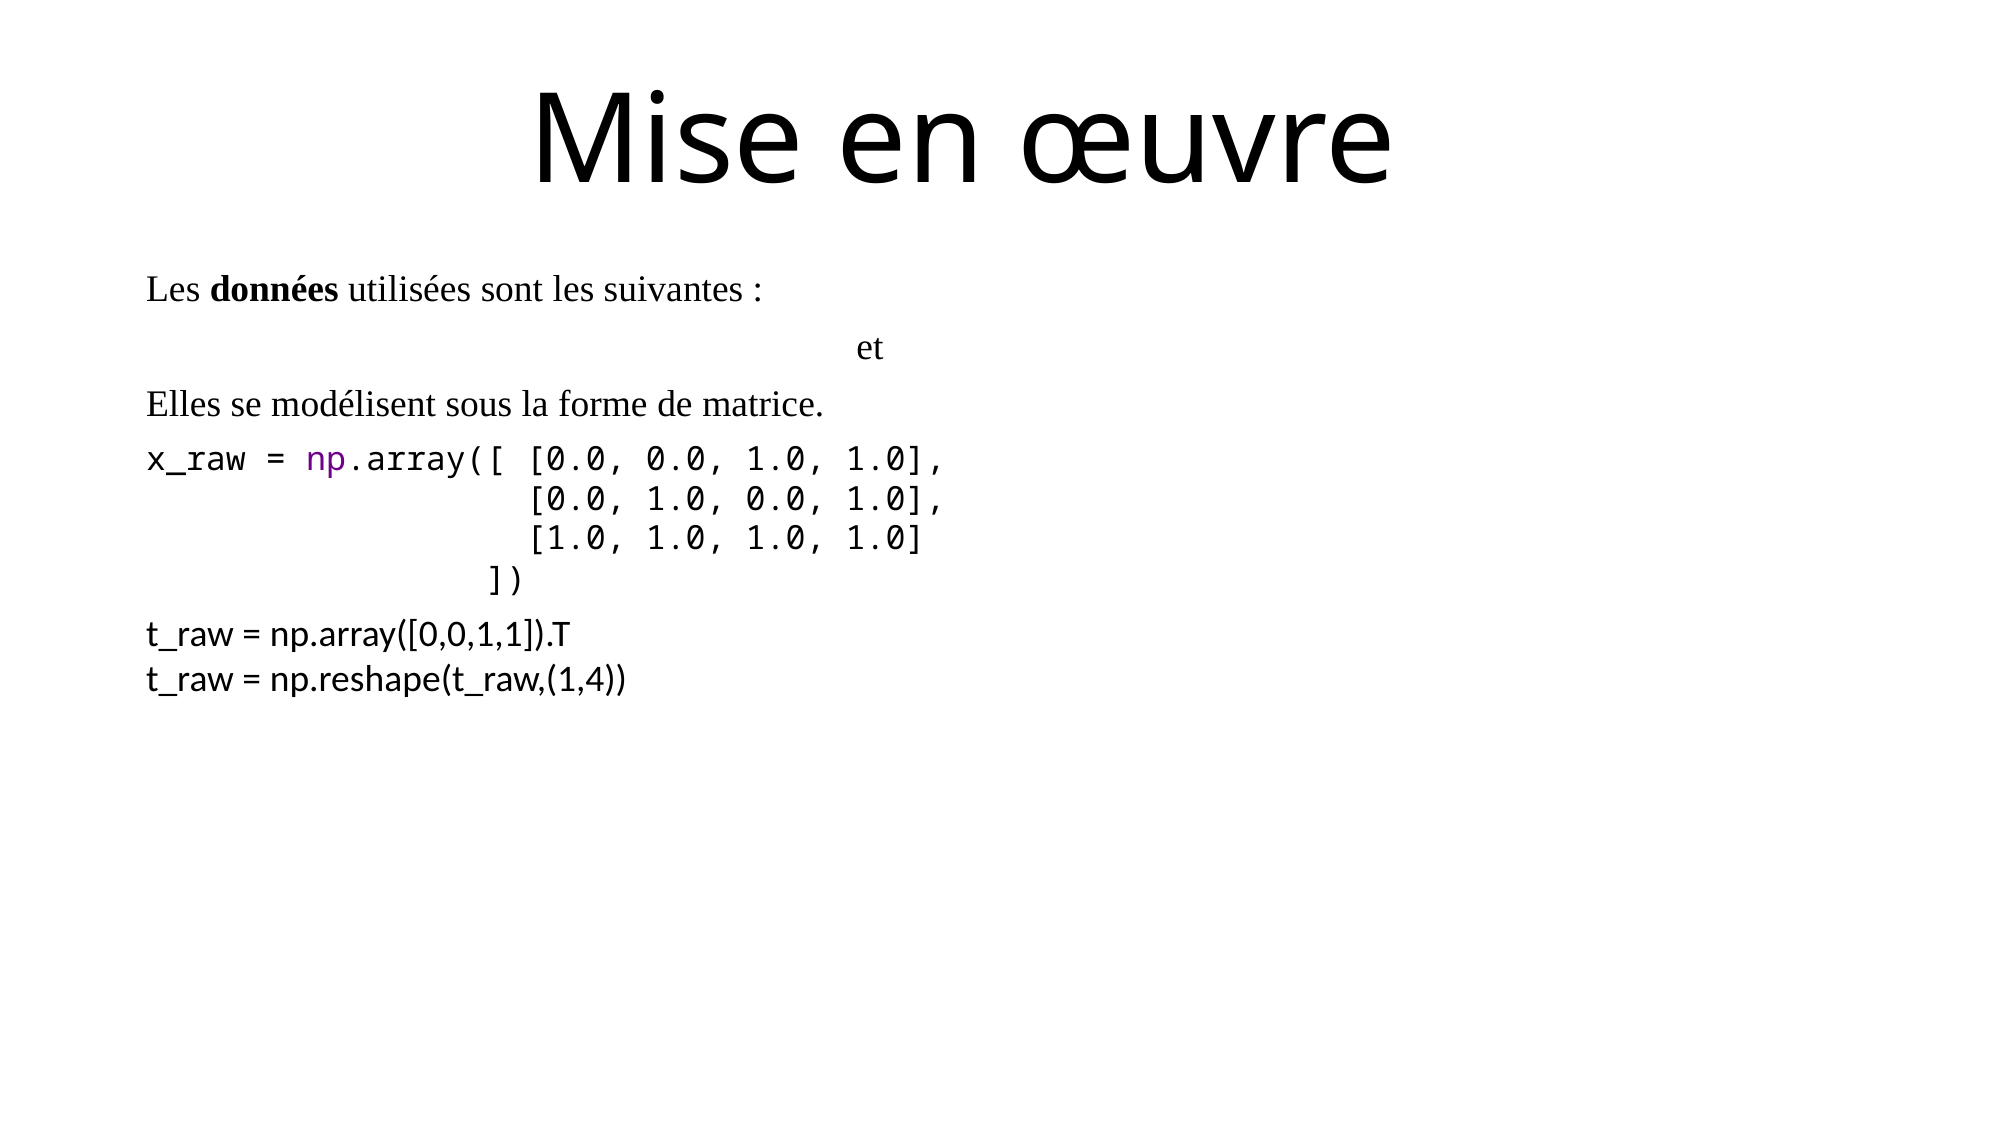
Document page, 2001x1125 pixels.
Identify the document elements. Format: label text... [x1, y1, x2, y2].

text_box Mise en œuvre [116, 0, 1842, 218]
